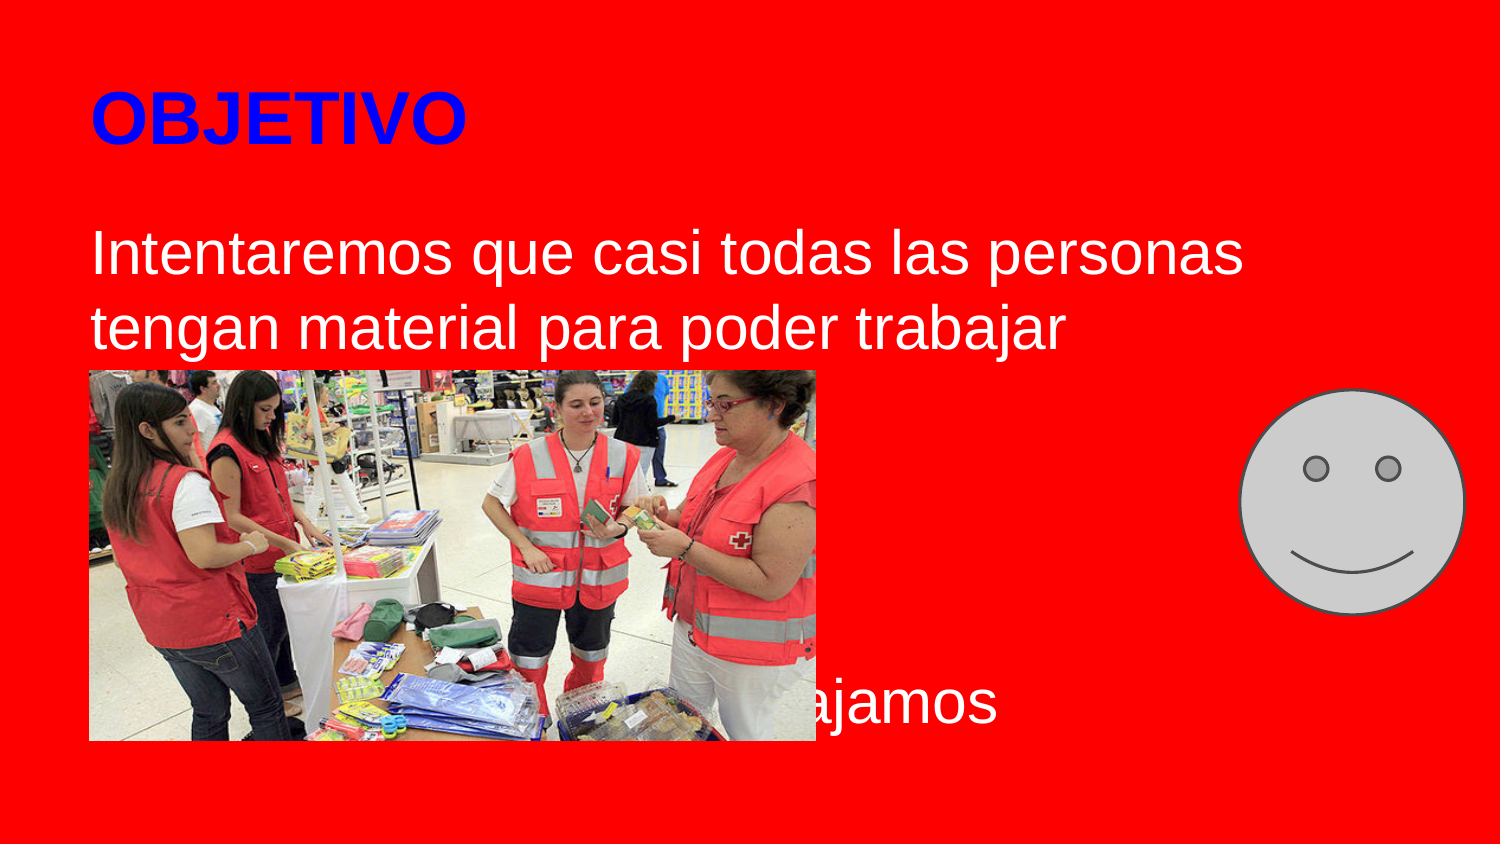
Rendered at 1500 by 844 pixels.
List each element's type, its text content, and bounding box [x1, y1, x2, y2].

text_box [1239, 389, 1465, 615]
title OBJETIVO [75, 33, 1425, 175]
list Intentaremos que casi todas las personas tengan material para poder trabajar Con esta O.N.G trabajamos [75, 196, 1425, 808]
picture [88, 370, 816, 741]
